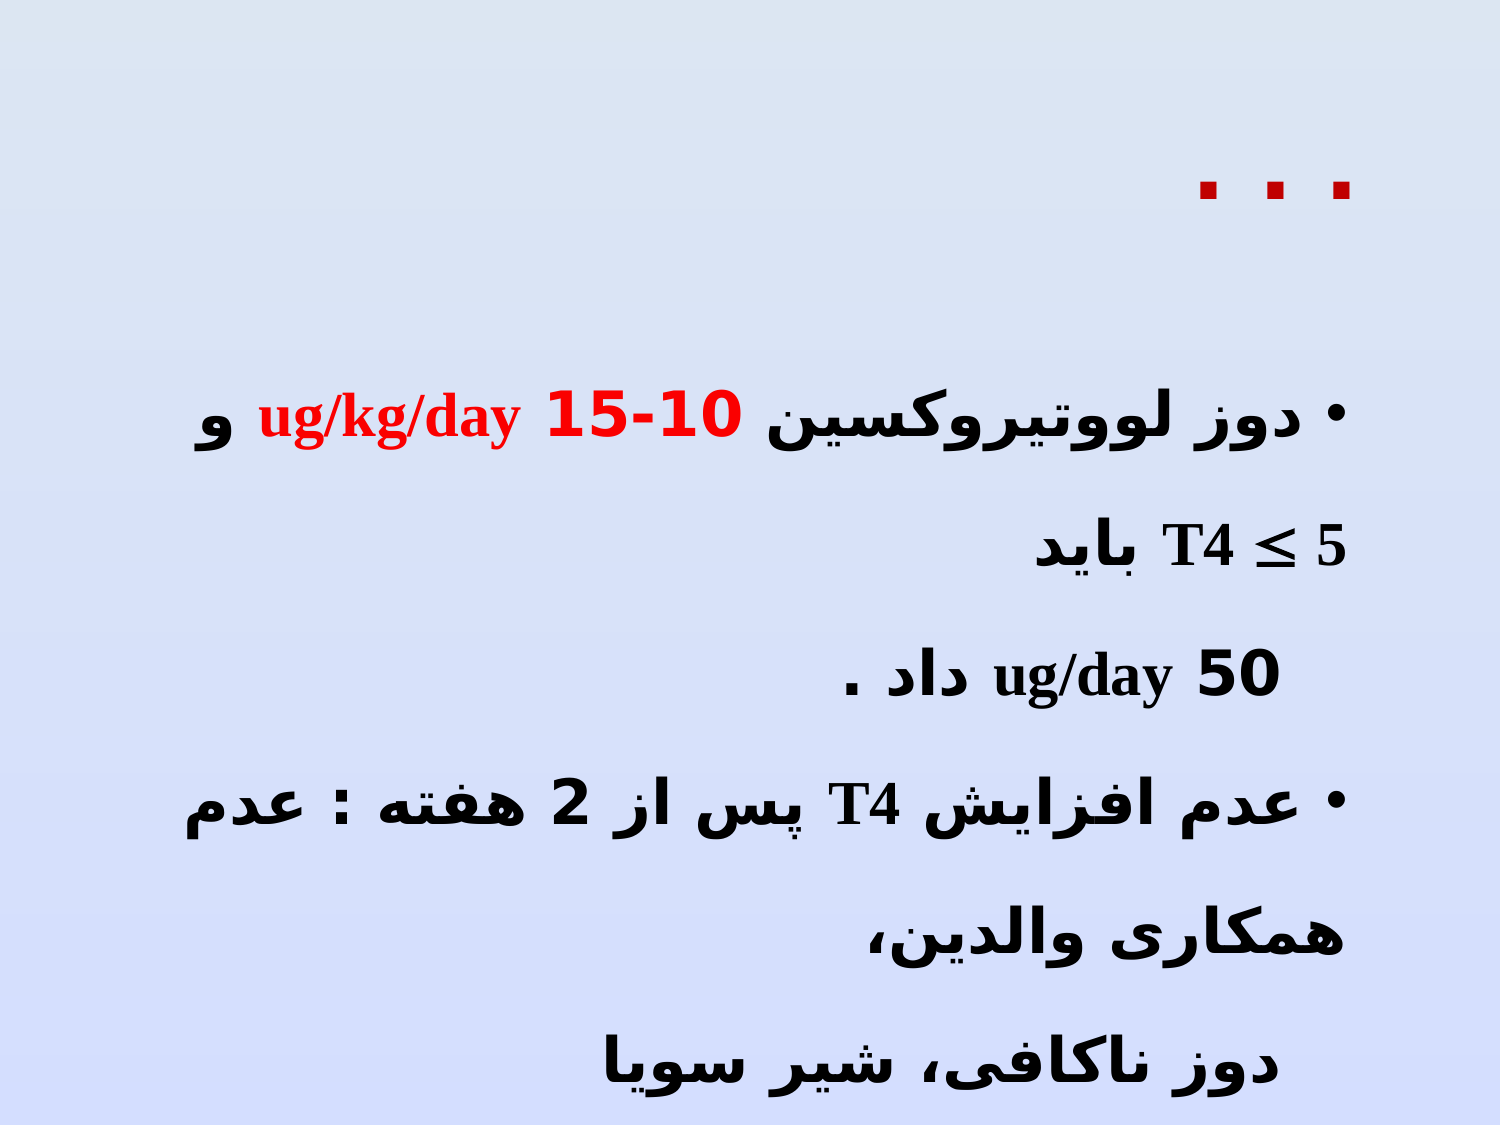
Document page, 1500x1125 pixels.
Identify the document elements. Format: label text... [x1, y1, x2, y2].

text_box . . . [937, 87, 1375, 238]
subtitle دوز لووتیروکسین 10-15 ug/kg/day و T4  5 باید 50 ug/day داد . عدم افزایش T4 پس از 2 هفته : عدم همکاری والدین، دوز ناکافی، شیر سویا [112, 312, 1363, 1013]
